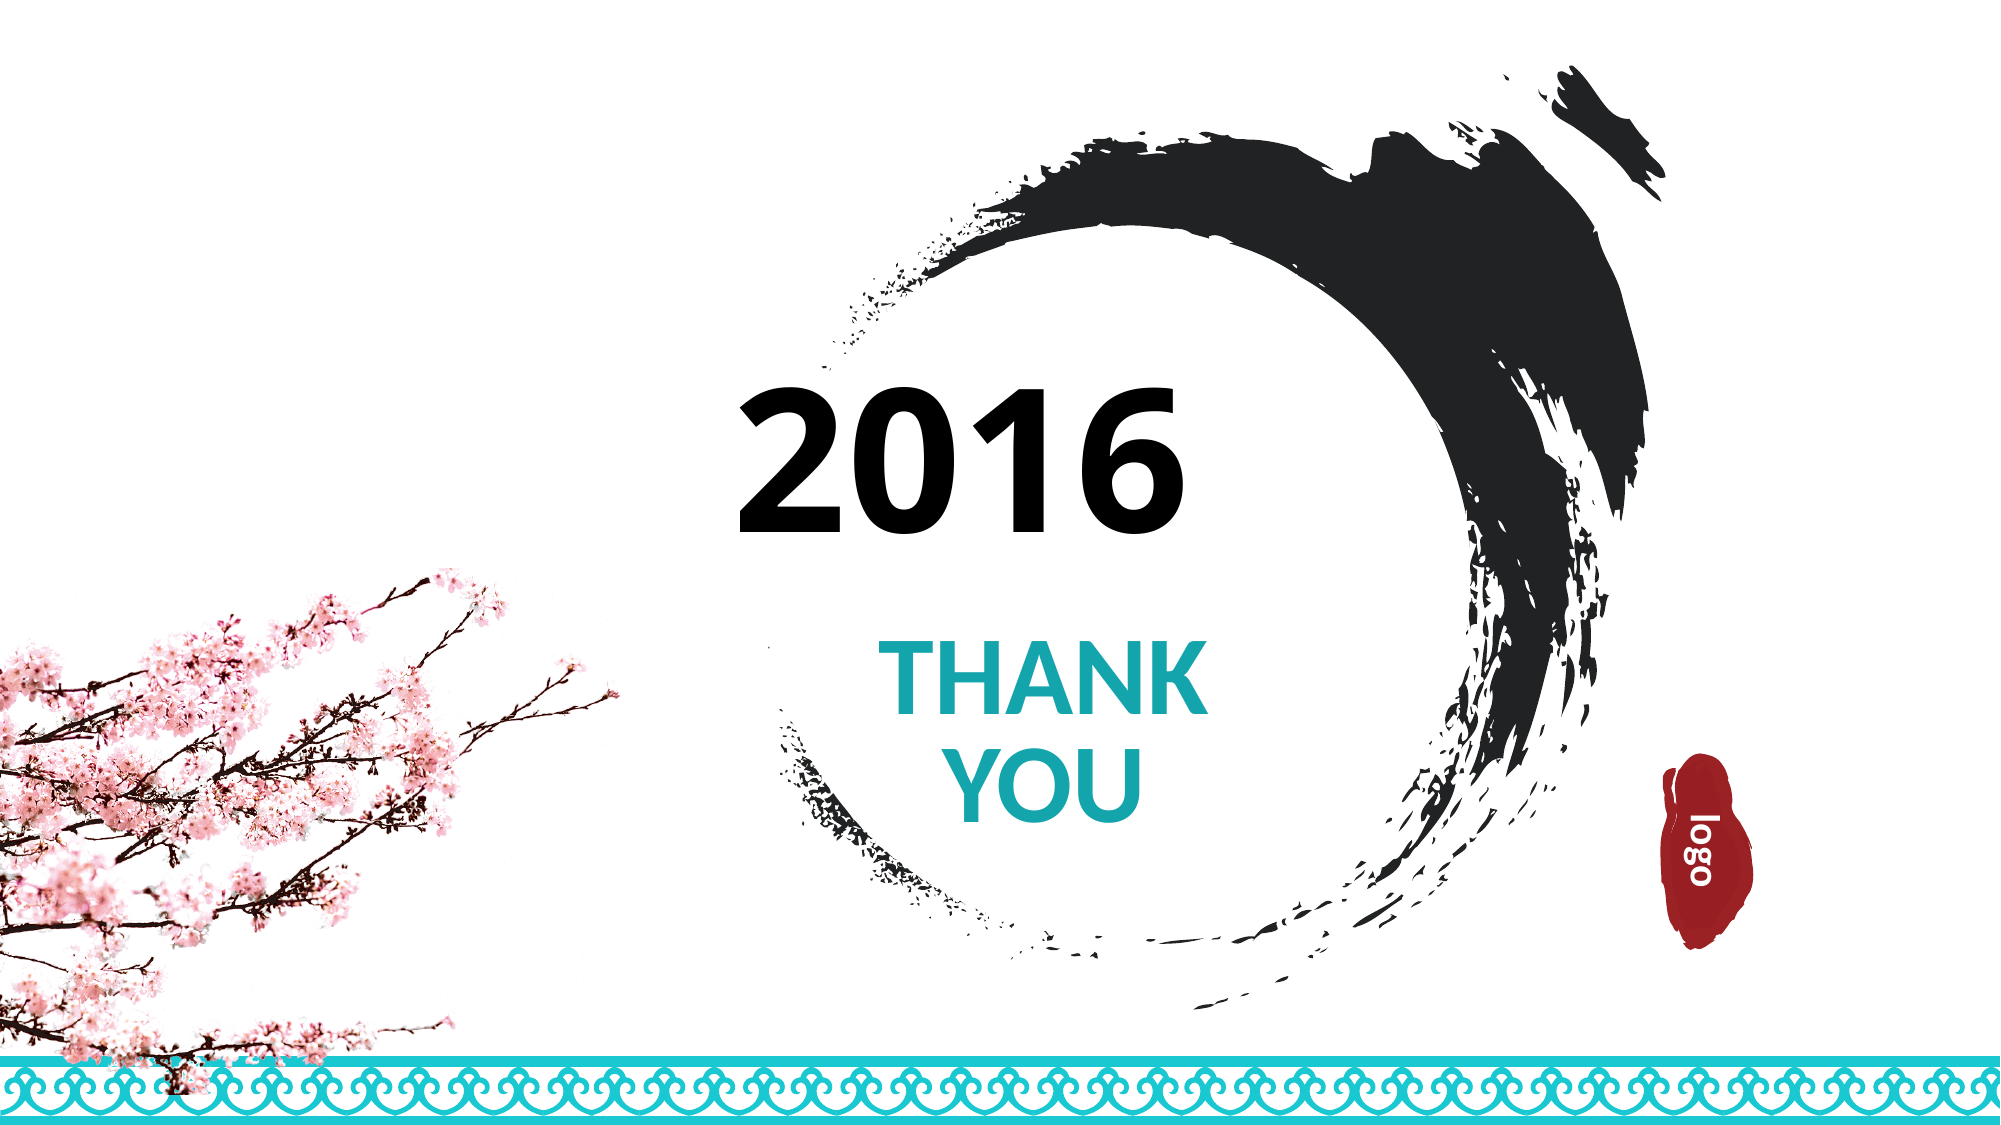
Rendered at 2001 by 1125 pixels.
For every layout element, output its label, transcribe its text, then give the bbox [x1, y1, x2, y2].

text_box THANK YOU [656, 620, 1432, 851]
picture [0, 568, 639, 1095]
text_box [1660, 752, 1754, 1050]
